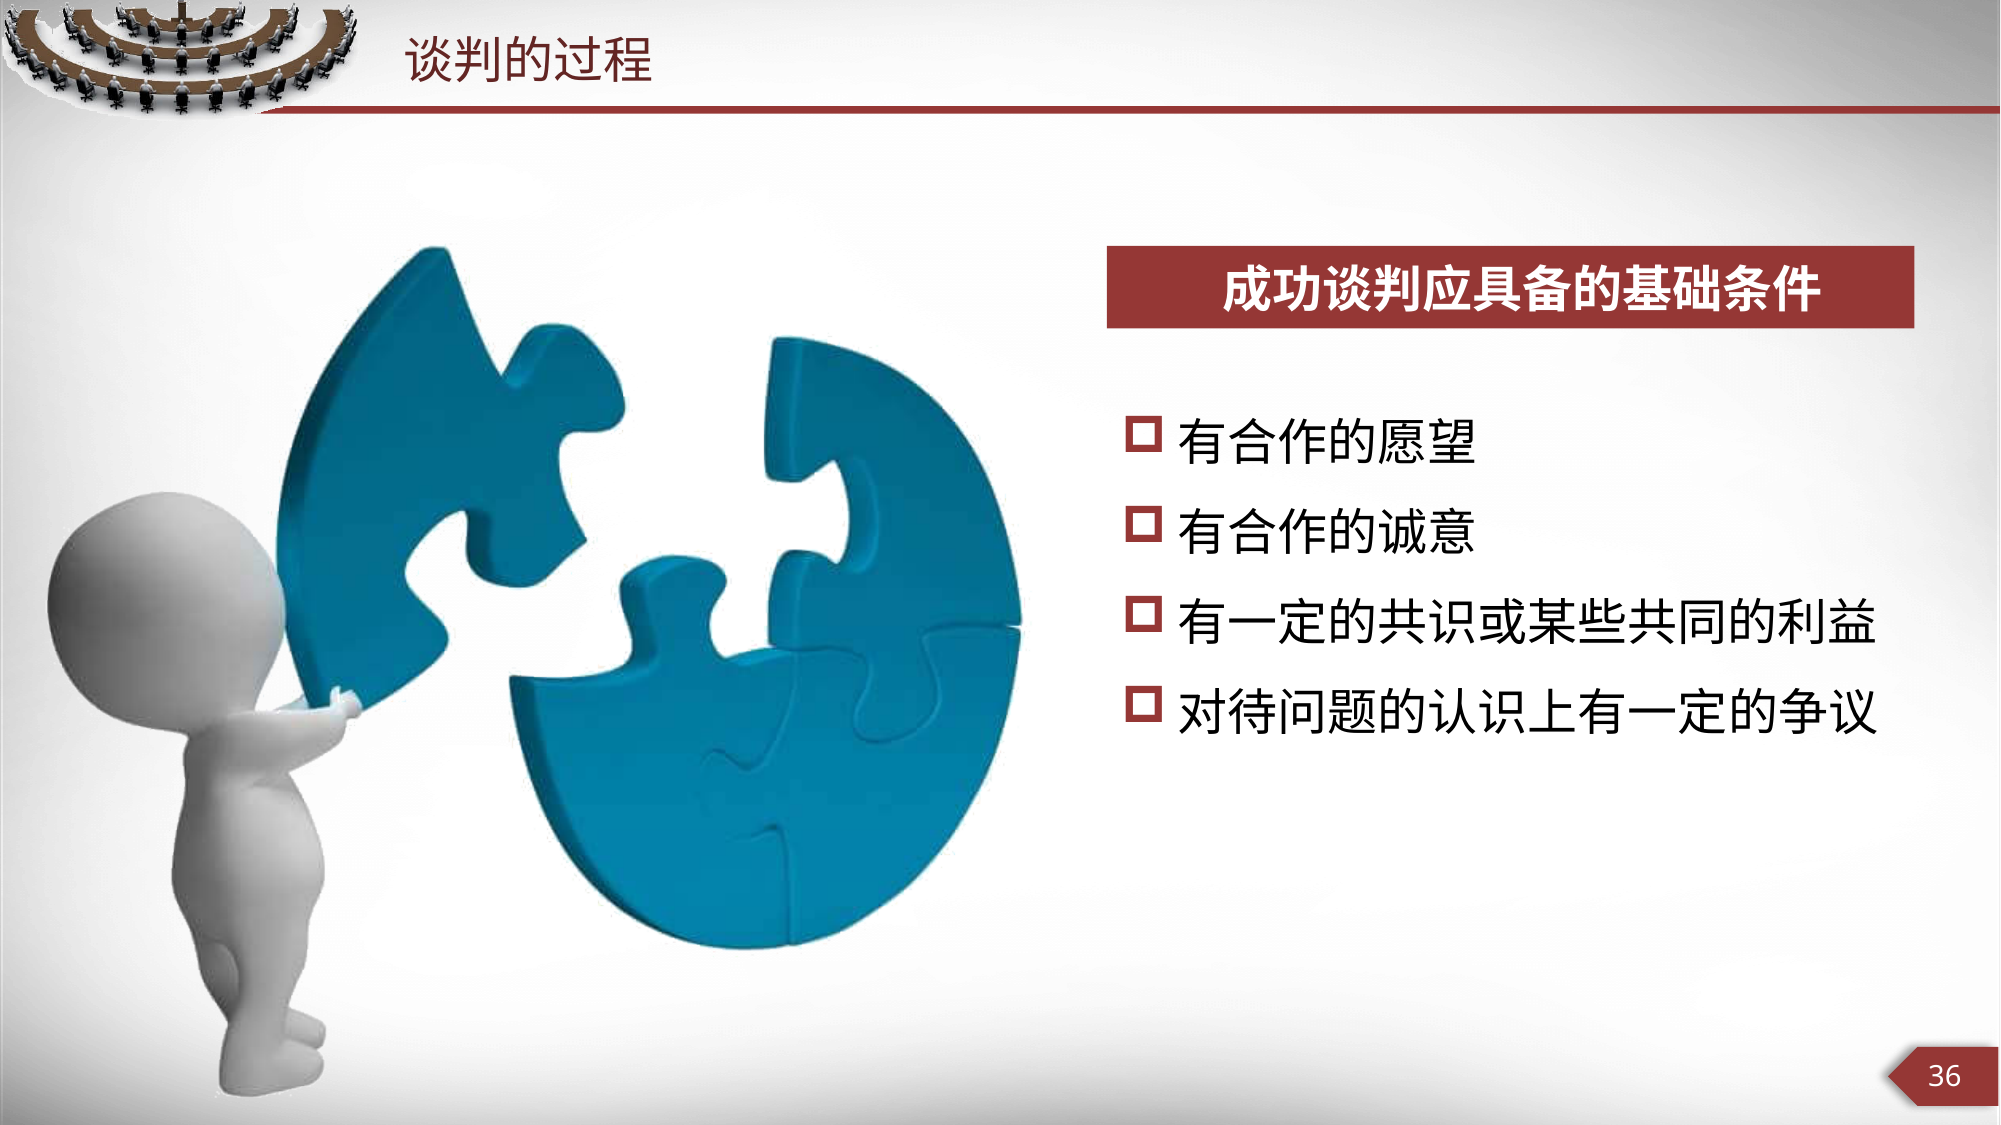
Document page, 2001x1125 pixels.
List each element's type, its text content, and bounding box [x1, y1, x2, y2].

text_box 成功谈判应具备的基础条件 [1106, 245, 1915, 329]
slide_number 36 [1889, 1046, 2000, 1107]
list 谈判的过程 [388, 11, 1074, 107]
picture [0, 0, 2001, 1125]
text_box 有合作的愿望 有合作的诚意 有一定的共识或某些共同的利益 对待问题的认识上有一定的争议 [1106, 373, 2000, 749]
